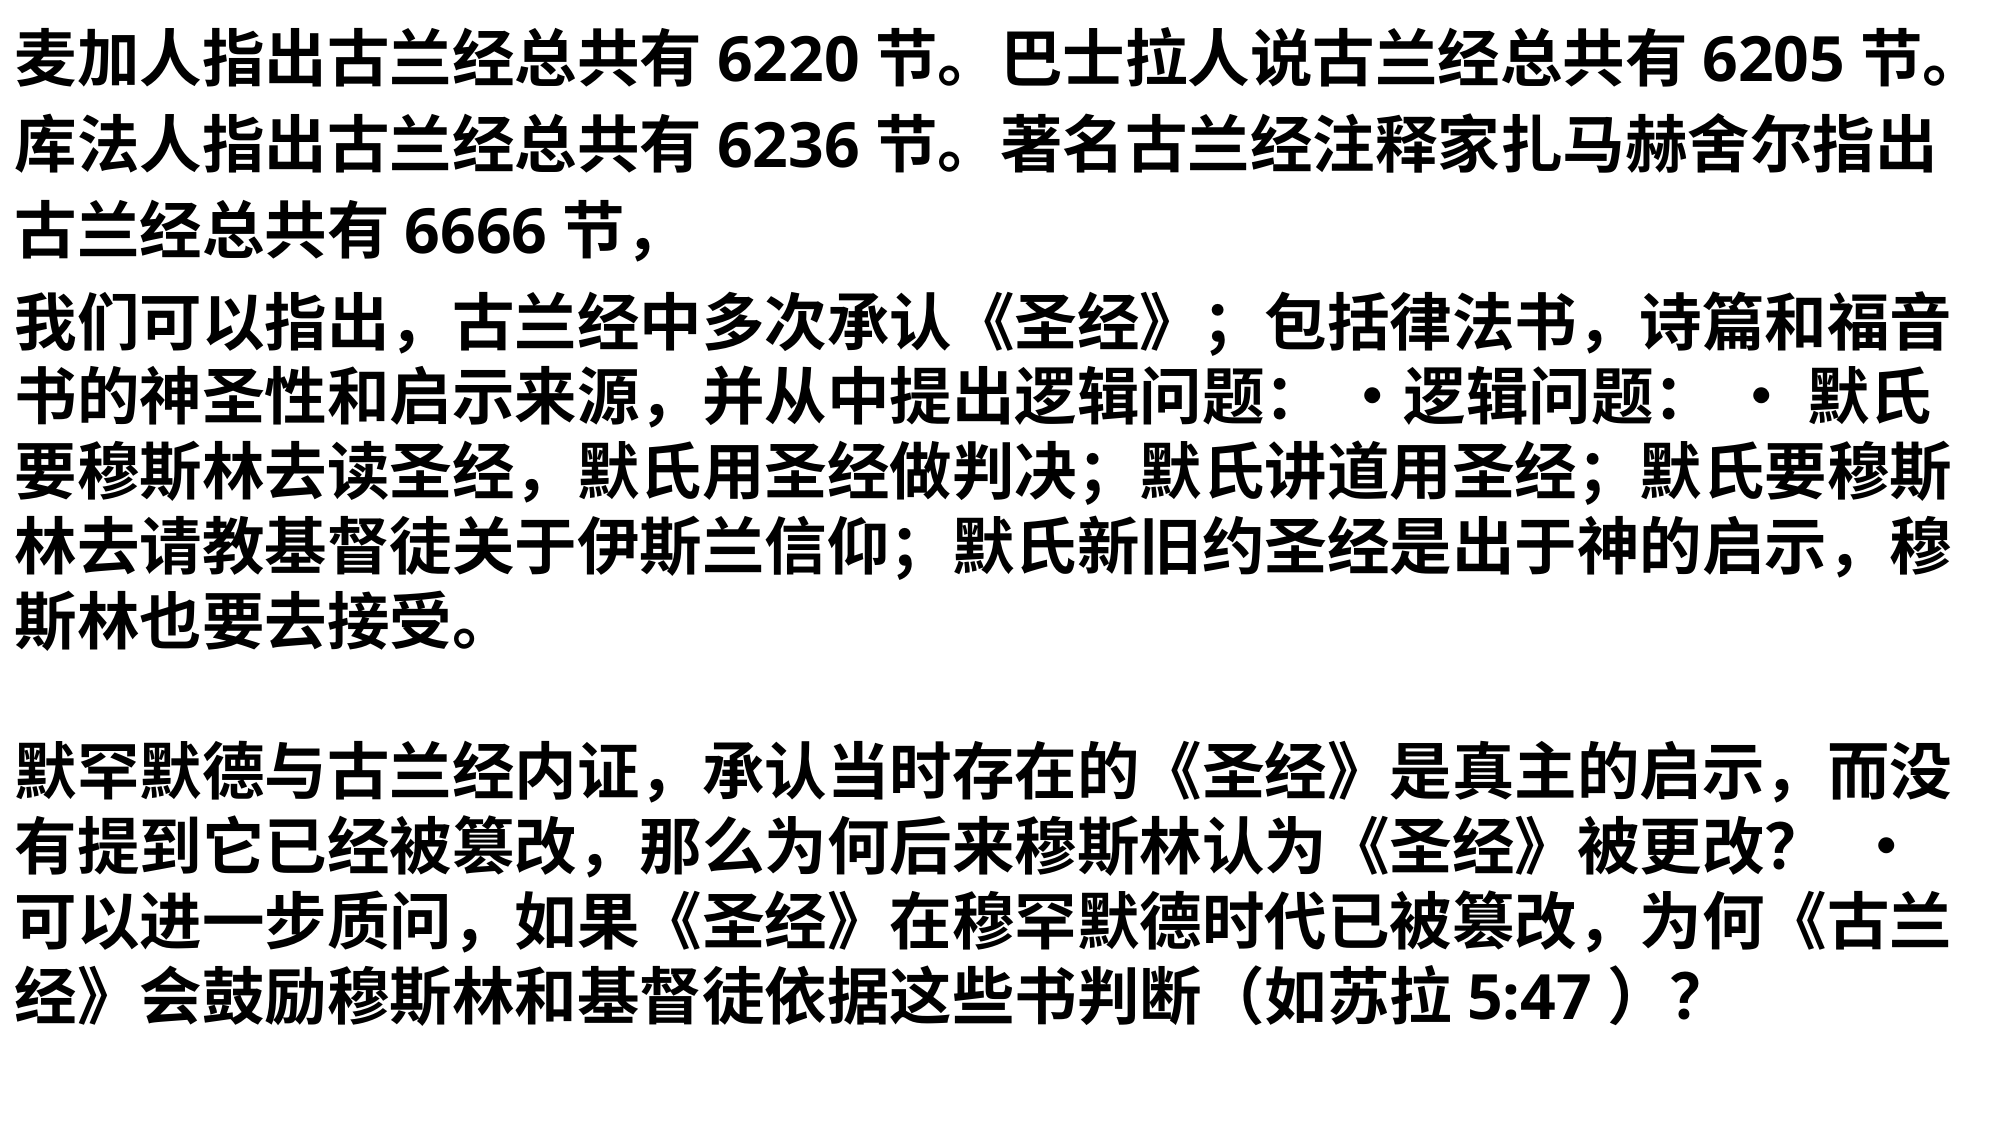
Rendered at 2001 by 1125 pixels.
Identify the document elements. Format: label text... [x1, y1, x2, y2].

text_box 麦加人指出古兰经总共有6220节。巴士拉人说古兰经总共有6205节。库法人指出古兰经总共有6236节。著名古兰经注释家扎马赫舍尔指出古兰经总共有6666节， 我们可以指出，古兰经中多次承认《圣经》；包括律法书，诗篇和福音书的神圣性和启示来源，并从中提出逻辑问题： •逻辑问题： • 默氏要穆斯林去读圣经，默氏用圣经做判决；默氏讲道用圣经；默氏要穆斯林去请教基督徒关于伊斯兰信仰；默氏新旧约圣经是出于神的启示，穆斯林也要去接受。 默罕默德与古兰经内证，承认当时存在的《圣经》是真主的启示，而没有提到它已经被篡改，那么为何后来穆斯林认为《圣经》被更改？ • 可以进一步质问，如果《圣经》在穆罕默德时代已被篡改，为何《古兰经》会鼓励穆斯林和基督徒依据这些书判断（如苏拉5:47）？ [0, 0, 2000, 1125]
